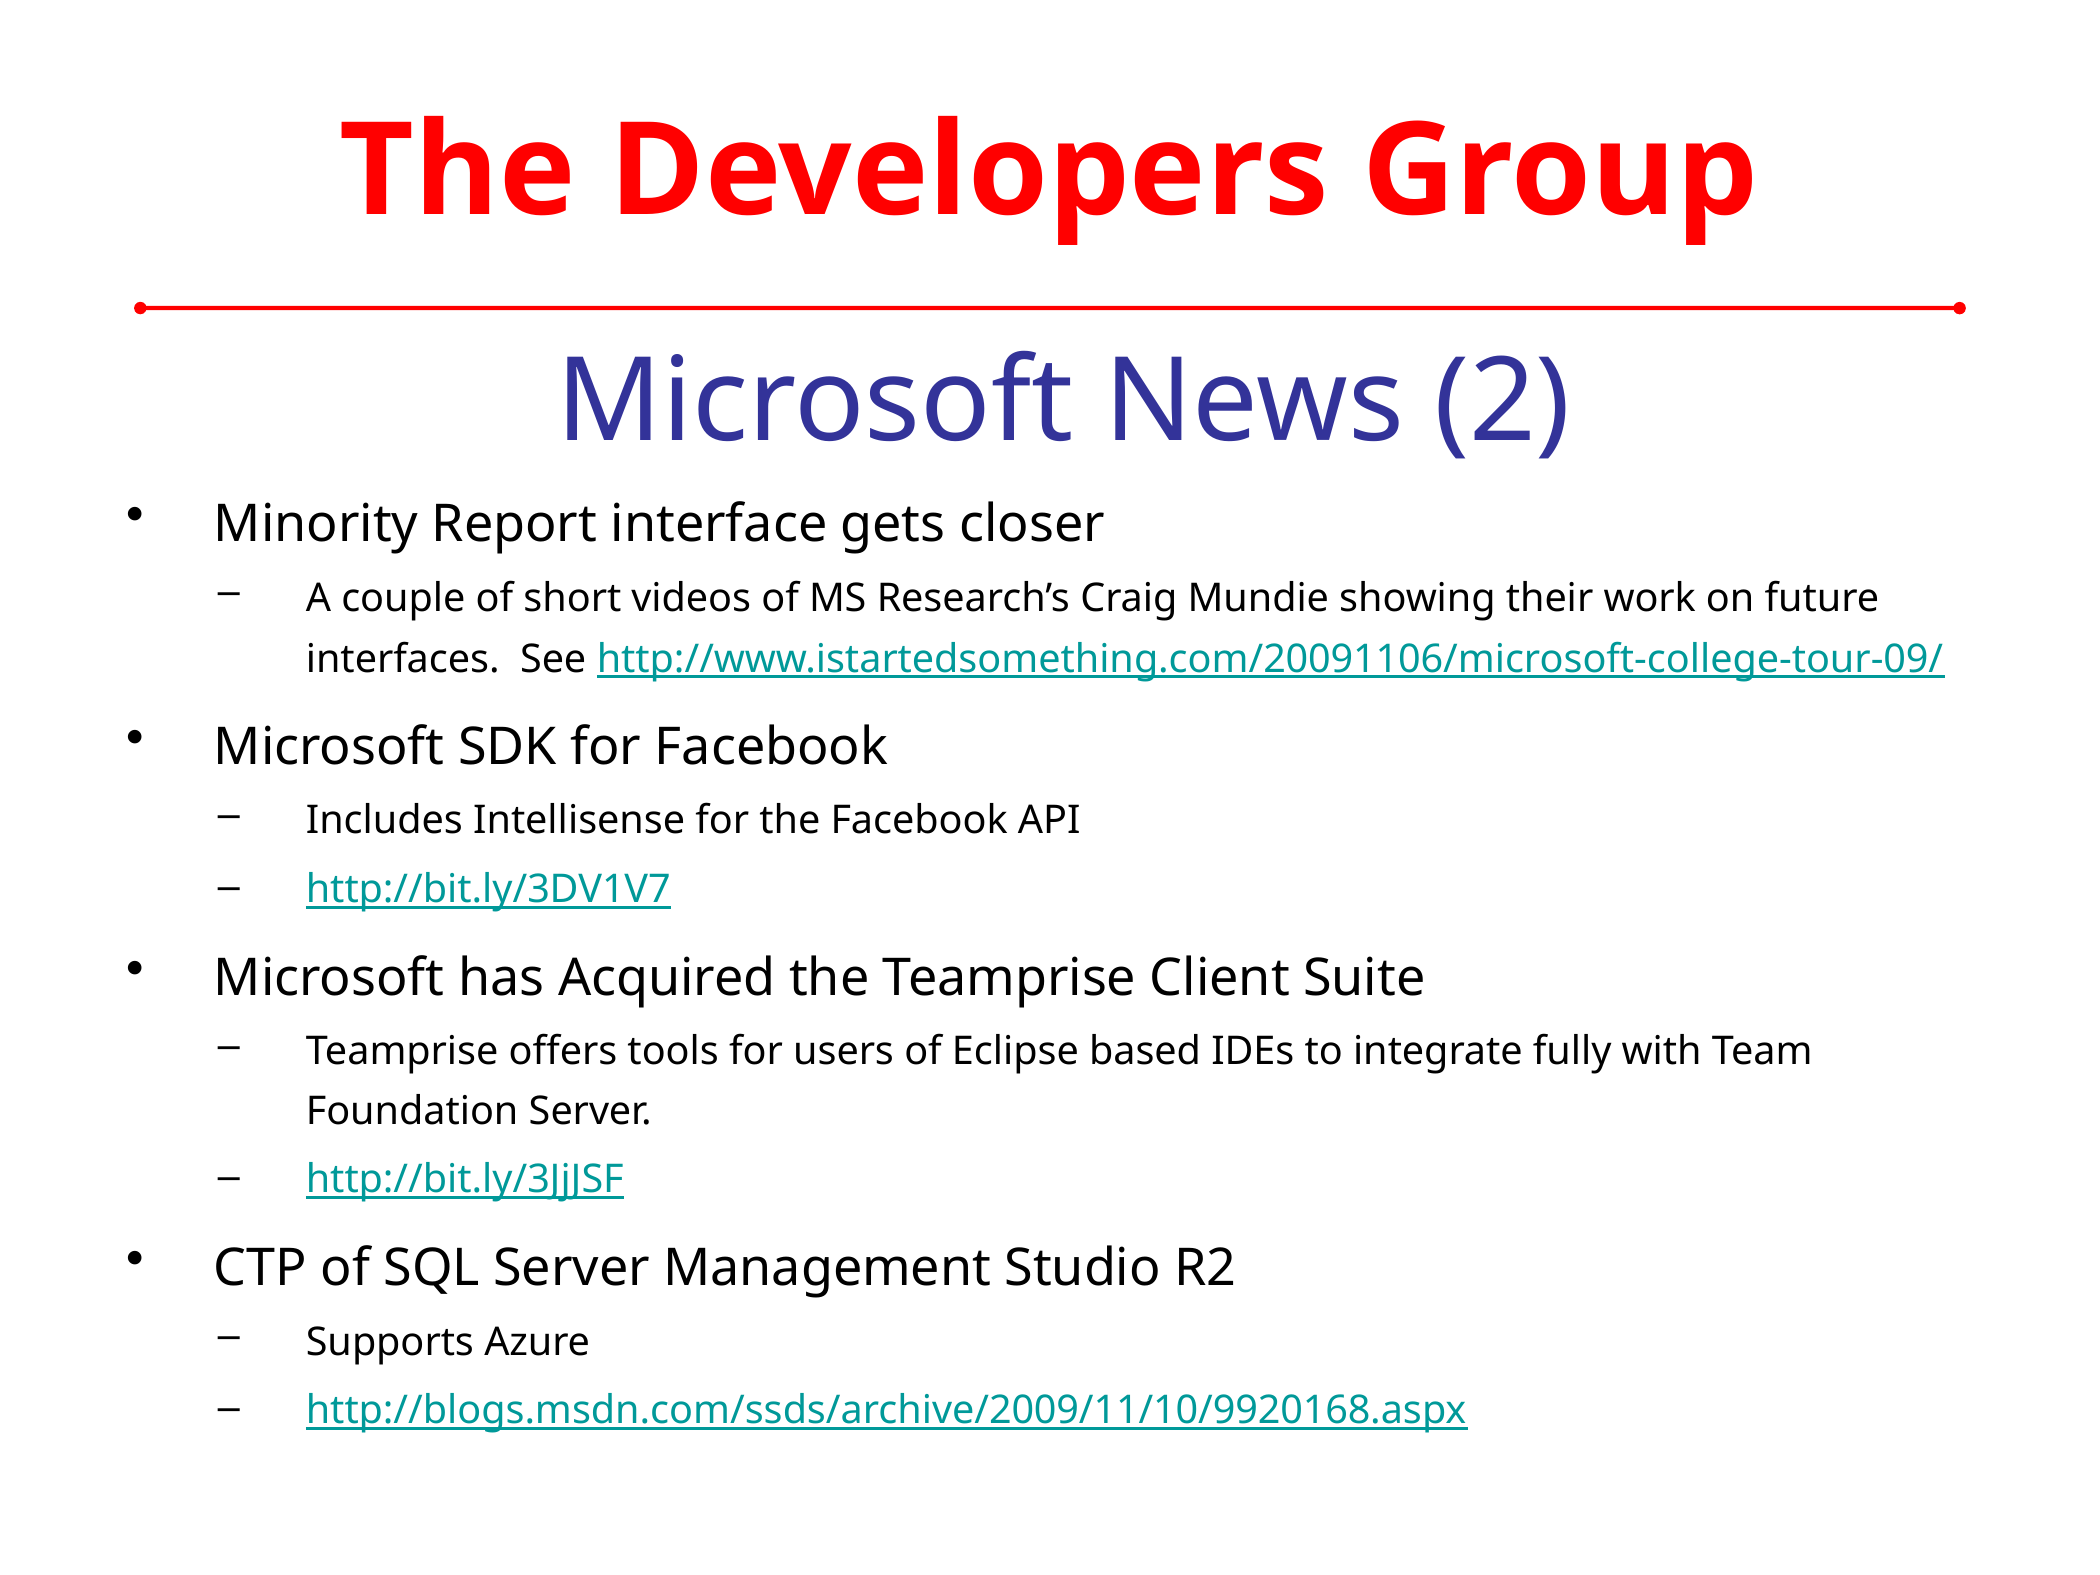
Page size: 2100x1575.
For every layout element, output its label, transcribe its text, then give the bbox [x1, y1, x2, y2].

list Microsoft News (2) Minority Report interface gets closer A couple of short videos of MS Research’s Craig Mundie showing their work on future interfaces. See http://www.istartedsomething.com/20091106/microsoft-college-tour-09/ Microsoft SDK for Facebook Includes Intellisense for the Facebook API http://bit.ly/3DV1V7 Microsoft has Acquired the Teamprise Client Suite Teamprise offers tools for users of Eclipse based IDEs to integrate fully with Team Foundation Server. http://bit.ly/3JjJSF CTP of SQL Server Management Studio R2 Supports Azure http://blogs.msdn.com/ssds/archive/2009/11/10/9920168.aspx [104, 340, 2023, 1480]
title The Developers Group [104, 62, 1996, 326]
text_box [134, 301, 1966, 315]
